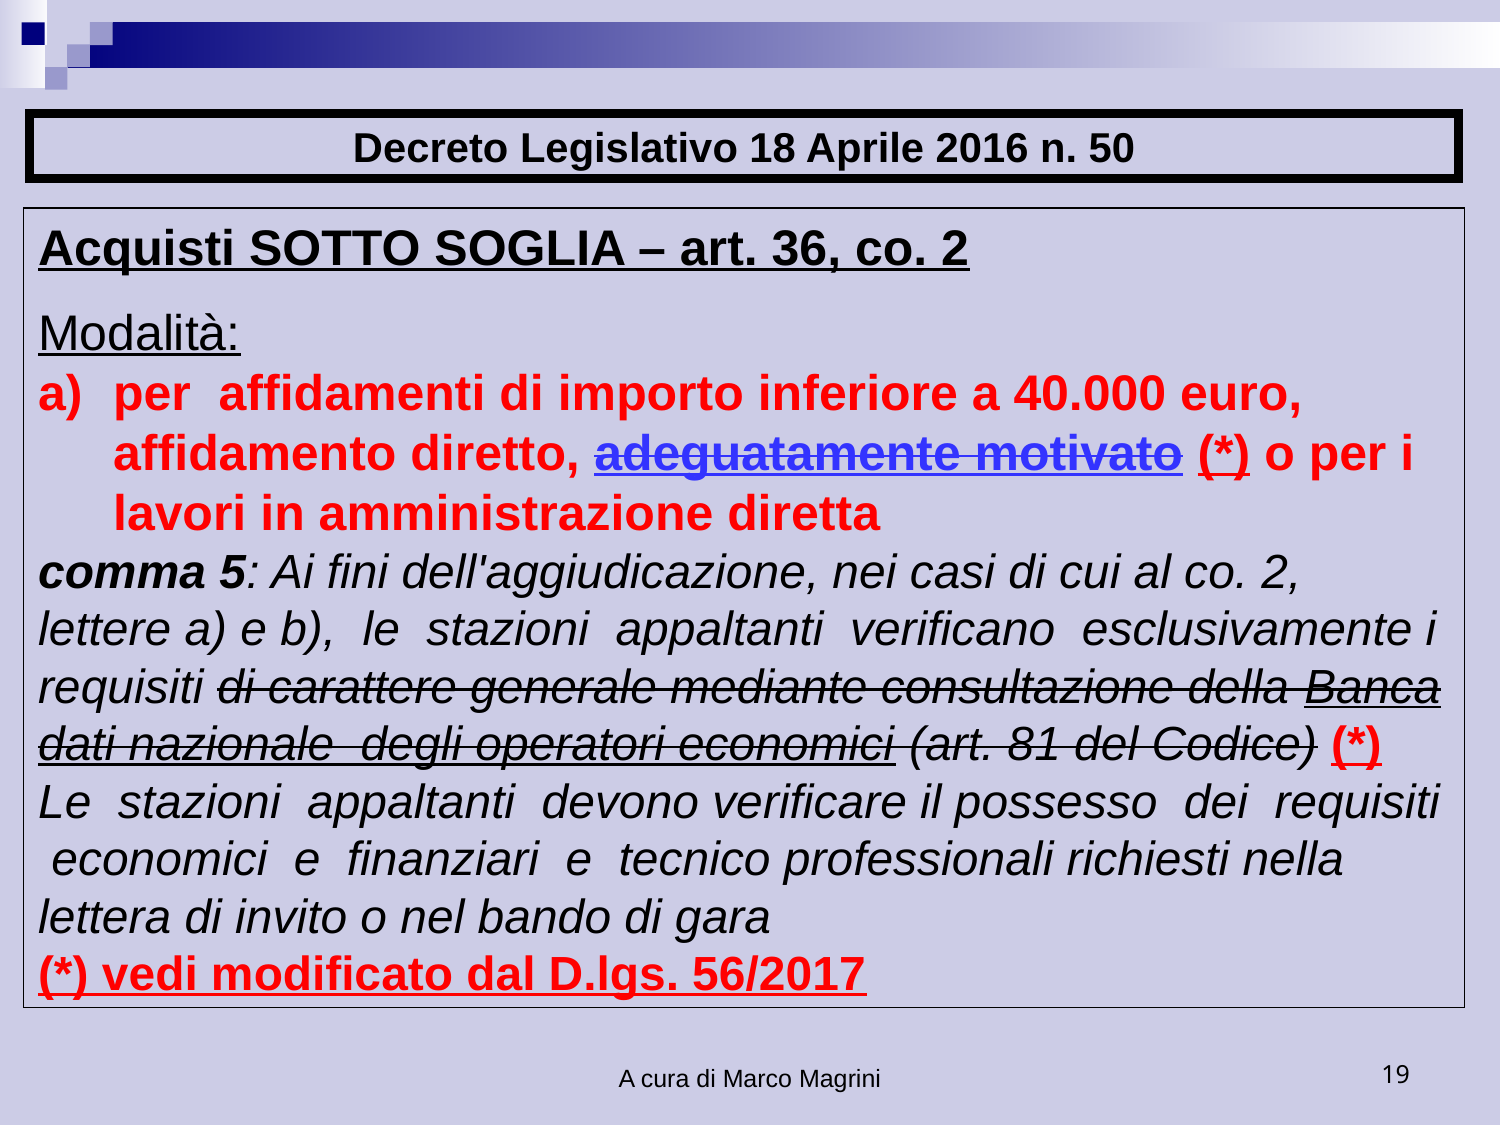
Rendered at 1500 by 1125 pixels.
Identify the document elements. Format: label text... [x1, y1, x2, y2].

footer A cura di Marco Magrini [512, 1025, 988, 1100]
slide_number 19 [1074, 1025, 1425, 1100]
text_box Acquisti SOTTO SOGLIA – art. 36, co. 2 Modalità: per affidamenti di importo inferiore a 40.000 euro, affidamento diretto, adeguatamente motivato (*) o per i lavori in amministrazione diretta comma 5: Ai fini dell'aggiudicazione, nei casi di cui al co. 2, lettere a) e b), le stazioni appaltanti verificano esclusivamente i requisiti di carattere generale mediante consultazione della Banca dati nazionale degli operatori economici (art. 81 del Codice) (*) Le stazioni appaltanti devono verificare il possesso dei requisiti economici e finanziari e tecnico professionali richiesti nella lettera di invito o nel bando di gara (*) vedi modificato dal D.lgs. 56/2017 [23, 208, 1465, 1008]
text_box Decreto Legislativo 18 Aprile 2016 n. 50 [29, 113, 1459, 179]
